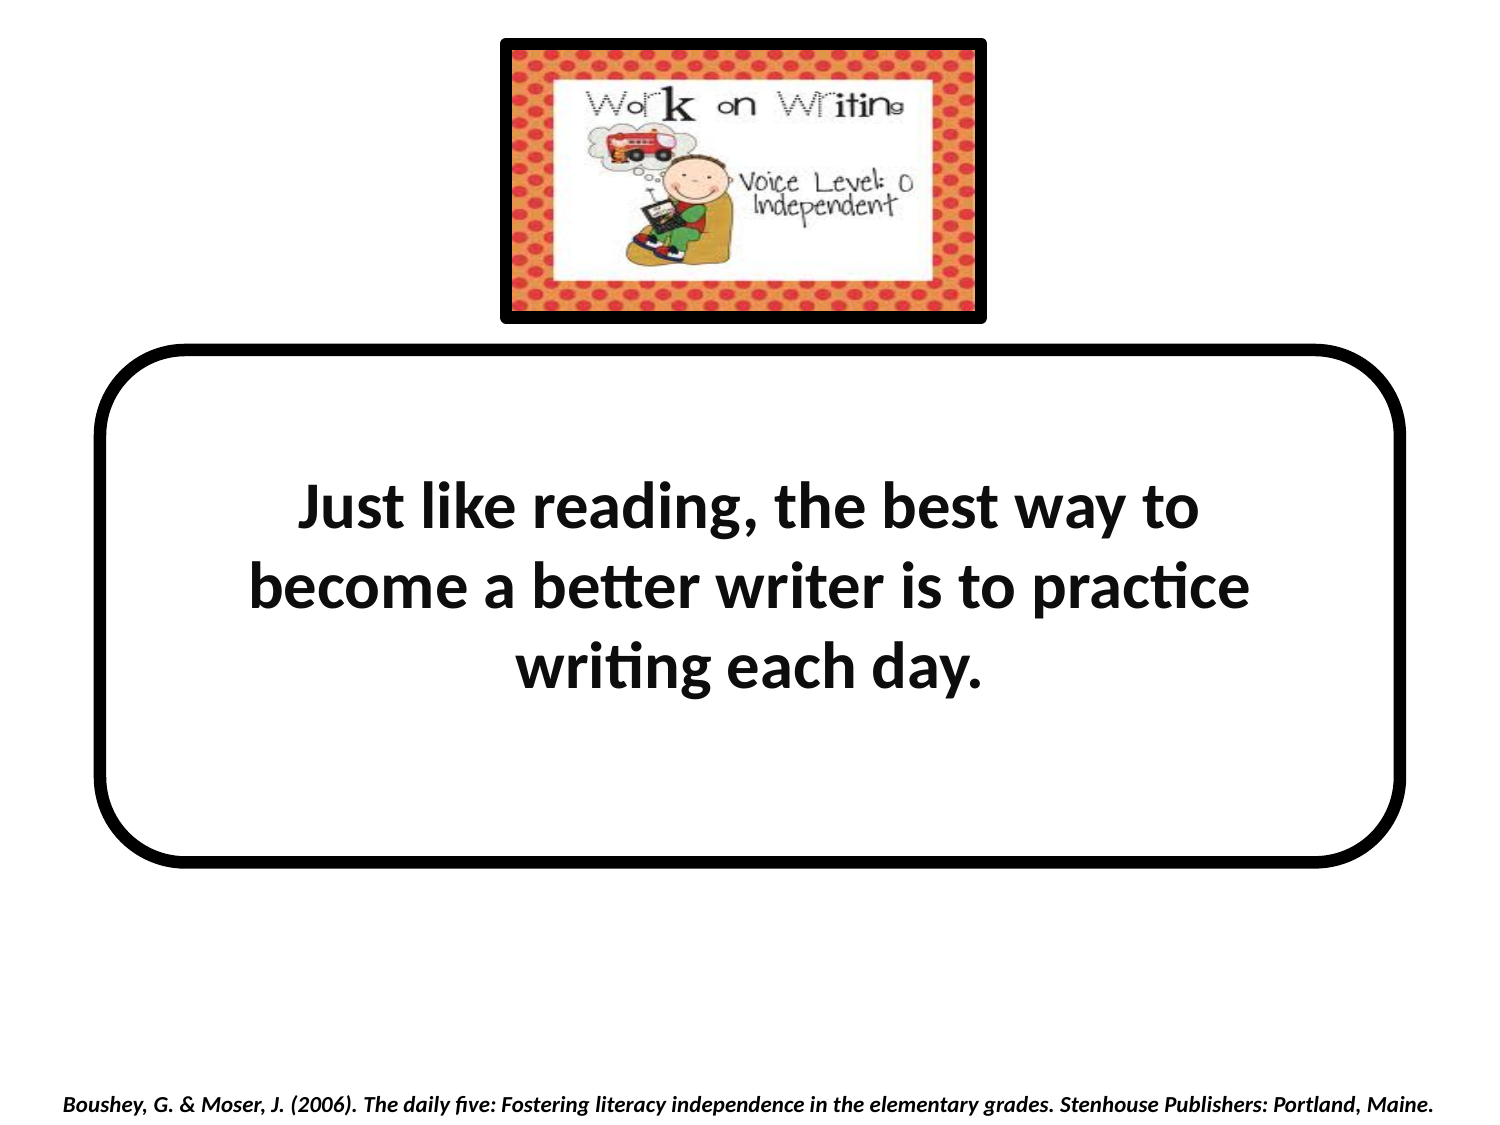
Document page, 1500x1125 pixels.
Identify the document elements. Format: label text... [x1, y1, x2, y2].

text_box [97, 347, 1403, 865]
text_box Boushey, G. & Moser, J. (2006). The daily five: Fostering literacy independence in the elementary grades. Stenhouse Publishers: Portland, Maine. [0, 1082, 1500, 1125]
picture [512, 49, 976, 312]
text_box Just like reading, the best way to become a better writer is to practice writing each day. [200, 454, 1300, 710]
